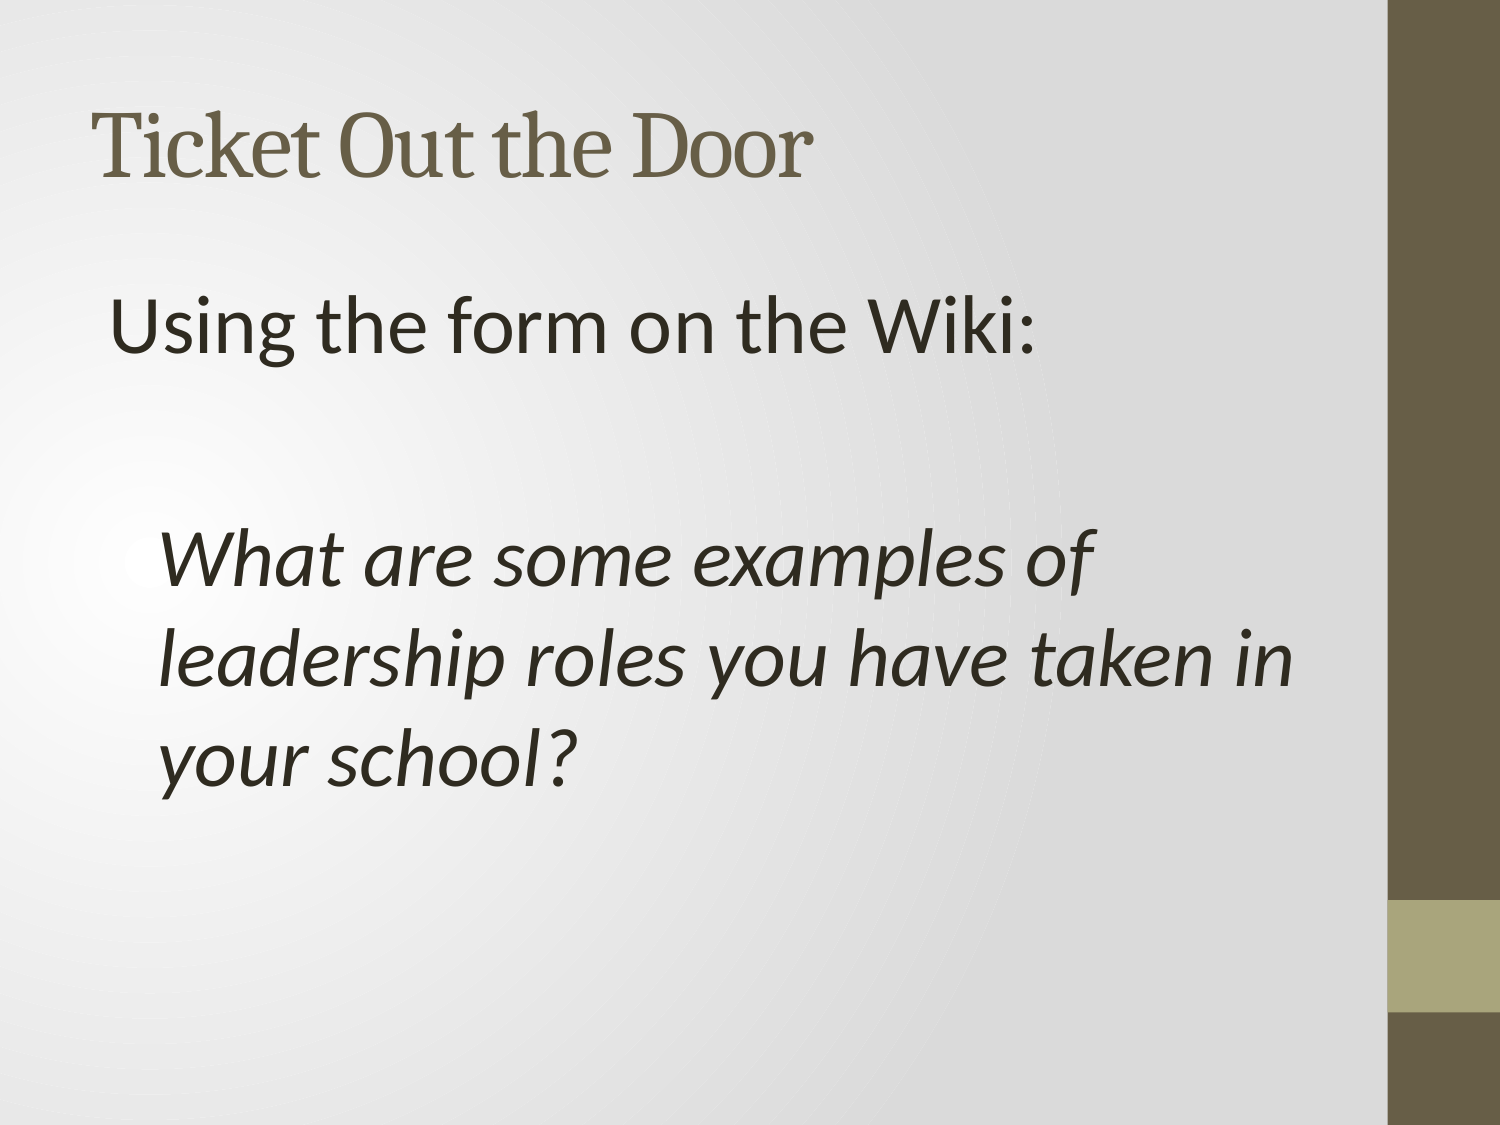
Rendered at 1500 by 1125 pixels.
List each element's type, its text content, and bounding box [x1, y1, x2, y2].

title Ticket Out the Door [75, 45, 1325, 233]
list Using the form on the Wiki: What are some examples of leadership roles you have taken in your school? [75, 262, 1325, 1050]
